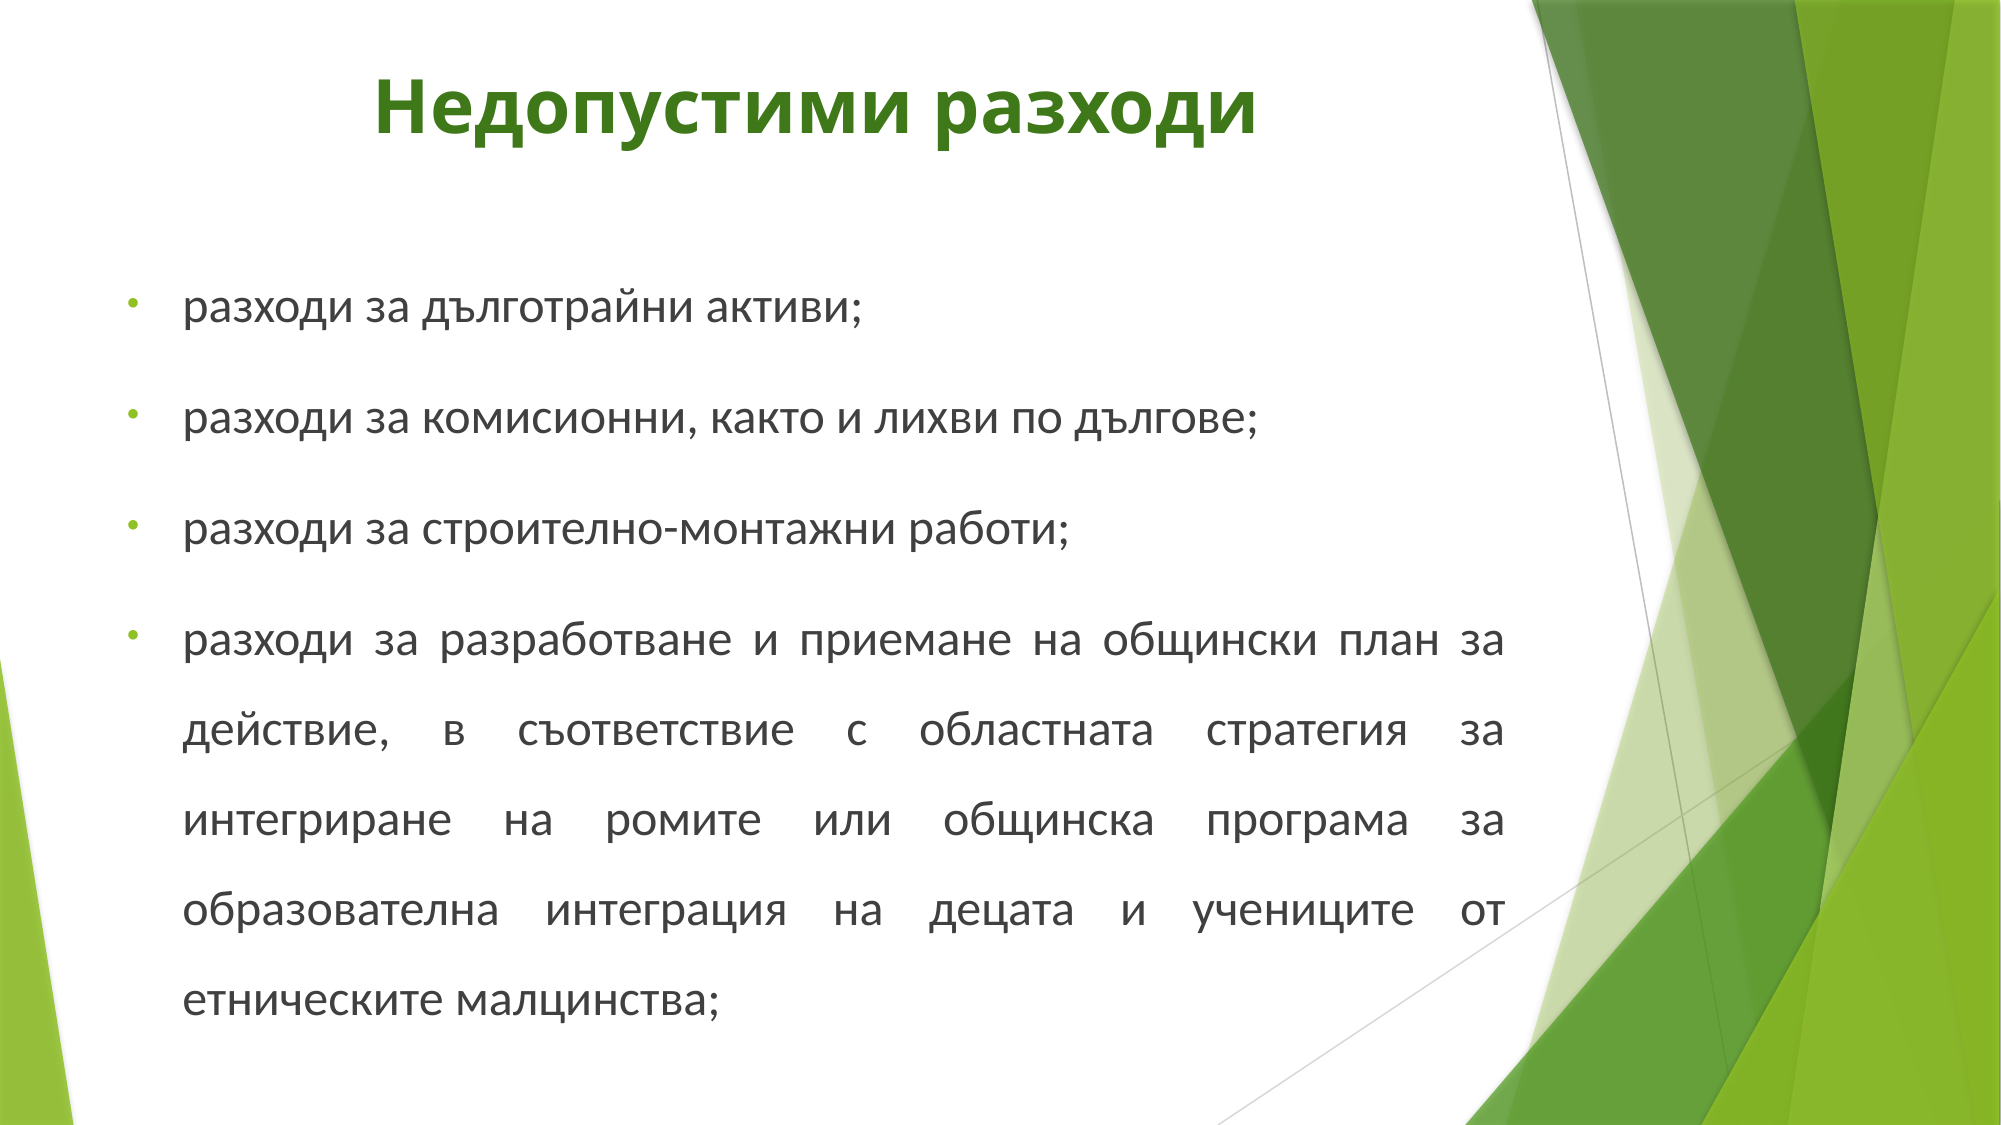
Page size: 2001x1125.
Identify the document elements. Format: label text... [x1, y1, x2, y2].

title Недопустими разходи [111, 51, 1522, 169]
list разходи за дълготрайни активи; разходи за комисионни, както и лихви по дългове; разходи за строително-монтажни работи; разходи за разработване и приемане на общински план за действие, в съответствие с областната стратегия за интегриране на ромите или общинска програма за образователна интеграция на децата и учениците от етническите малцинства; [111, 169, 1522, 1093]
